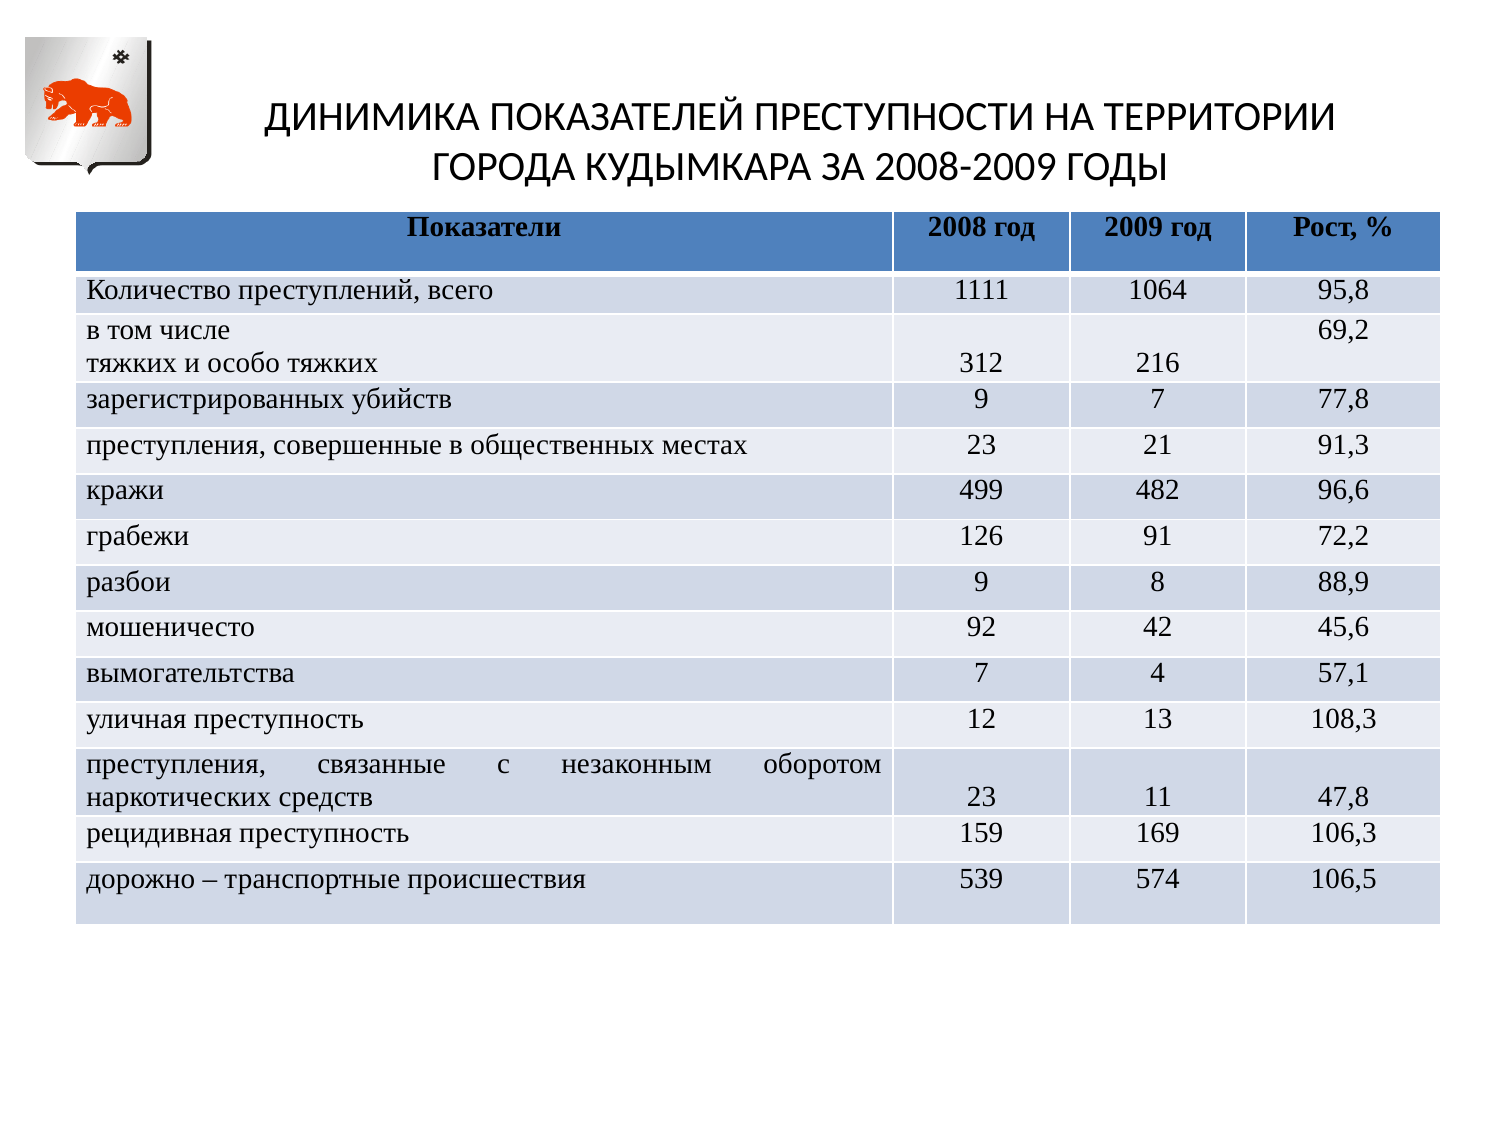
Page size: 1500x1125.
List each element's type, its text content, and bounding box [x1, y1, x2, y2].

table_cell 7 [894, 658, 1069, 701]
table_cell 69,2 [1247, 315, 1440, 381]
table_cell 499 [894, 475, 1069, 519]
table_cell вымогательтства [76, 658, 892, 701]
table_header Рост, % [1247, 212, 1440, 271]
table_cell 95,8 [1247, 277, 1440, 313]
table_cell 11 [1071, 749, 1245, 815]
table_cell 1111 [894, 277, 1069, 313]
table_cell 4 [1071, 658, 1245, 701]
table_cell 88,9 [1247, 566, 1440, 610]
table_header 2008 год [894, 212, 1069, 271]
table_cell 574 [1071, 863, 1245, 924]
table_cell 9 [894, 383, 1069, 427]
table_cell 72,2 [1247, 520, 1440, 564]
table_cell 126 [894, 520, 1069, 564]
table_cell преступления, совершенные в общественных местах [76, 429, 892, 473]
table_cell 106,3 [1247, 817, 1440, 861]
table_cell 216 [1071, 315, 1245, 381]
table_cell 1064 [1071, 277, 1245, 313]
table_cell 169 [1071, 817, 1245, 861]
table_cell мошеничесто [76, 612, 892, 656]
table_cell 42 [1071, 612, 1245, 656]
table_cell 159 [894, 817, 1069, 861]
table_cell грабежи [76, 520, 892, 564]
table_cell 21 [1071, 429, 1245, 473]
table_cell Количество преступлений, всего [76, 277, 892, 313]
table_cell уличная преступность [76, 703, 892, 747]
table_header Показатели [76, 212, 892, 271]
table_cell 45,6 [1247, 612, 1440, 656]
table_cell 8 [1071, 566, 1245, 610]
picture [23, 34, 153, 176]
table_cell 106,5 [1247, 863, 1440, 924]
table_cell 57,1 [1247, 658, 1440, 701]
table_cell разбои [76, 566, 892, 610]
table_cell зарегистрированных убийств [76, 383, 892, 427]
table_cell 13 [1071, 703, 1245, 747]
table_cell дорожно – транспортные происшествия [76, 863, 892, 924]
table_cell 482 [1071, 475, 1245, 519]
table_cell 539 [894, 863, 1069, 924]
table_cell 96,6 [1247, 475, 1440, 519]
table_cell в том числе тяжких и особо тяжких [76, 315, 892, 381]
table_cell 9 [894, 566, 1069, 610]
table_cell преступления, связанные с незаконным оборотом наркотических средств [76, 749, 892, 815]
table_cell 23 [894, 429, 1069, 473]
table_cell рецидивная преступность [76, 817, 892, 861]
table_cell 92 [894, 612, 1069, 656]
table_cell 312 [894, 315, 1069, 381]
table_cell 12 [894, 703, 1069, 747]
table_cell 7 [1071, 383, 1245, 427]
table_header 2009 год [1071, 212, 1245, 271]
title ДИНИМИКА ПОКАЗАТЕЛЕЙ ПРЕСТУПНОСТИ НА ТЕРРИТОРИИ ГОРОДА КУДЫМКАРА ЗА 2008-2009 ГОДЫ [175, 45, 1425, 210]
table_cell 47,8 [1247, 749, 1440, 815]
table_cell кражи [76, 475, 892, 519]
table_cell 77,8 [1247, 383, 1440, 427]
table_cell 91,3 [1247, 429, 1440, 473]
table_cell 91 [1071, 520, 1245, 564]
table_cell 23 [894, 749, 1069, 815]
table_cell 108,3 [1247, 703, 1440, 747]
